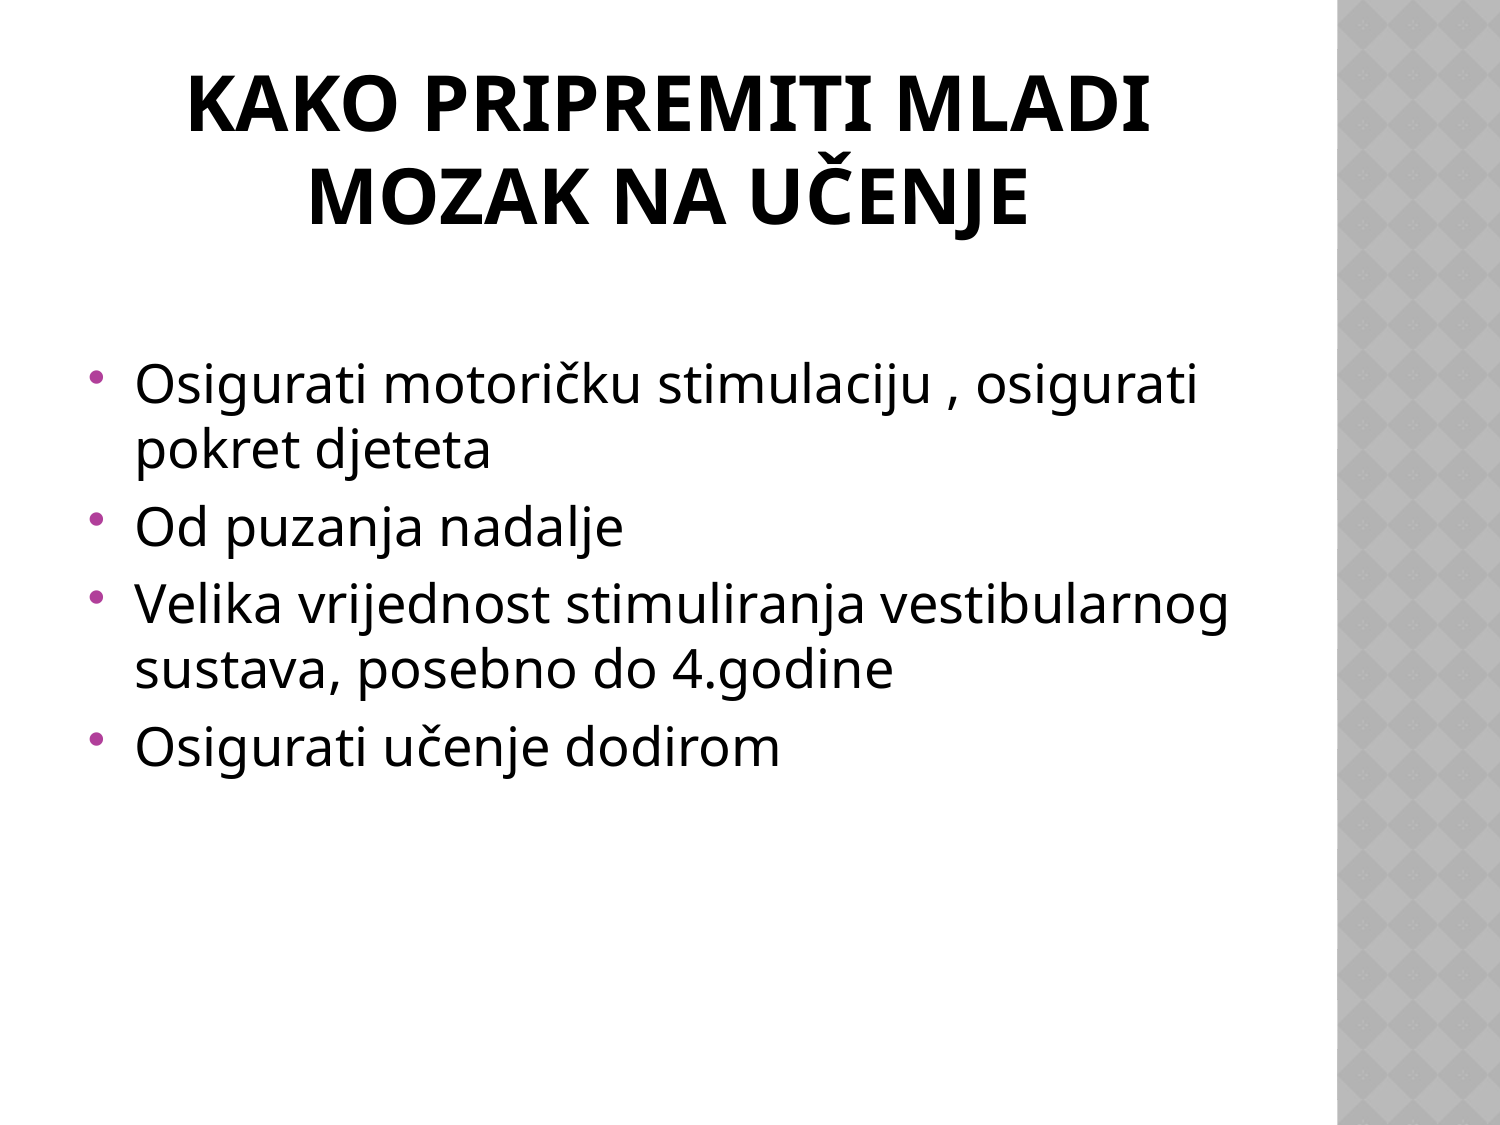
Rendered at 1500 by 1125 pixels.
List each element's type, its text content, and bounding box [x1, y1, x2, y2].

list Osigurati motoričku stimulaciju , osigurati pokret djeteta Od puzanja nadalje Velika vrijednost stimuliranja vestibularnog sustava, posebno do 4.godine Osigurati učenje dodirom [75, 264, 1263, 1059]
title Kako pripremiti mladi mozak na učenje [75, 52, 1263, 240]
